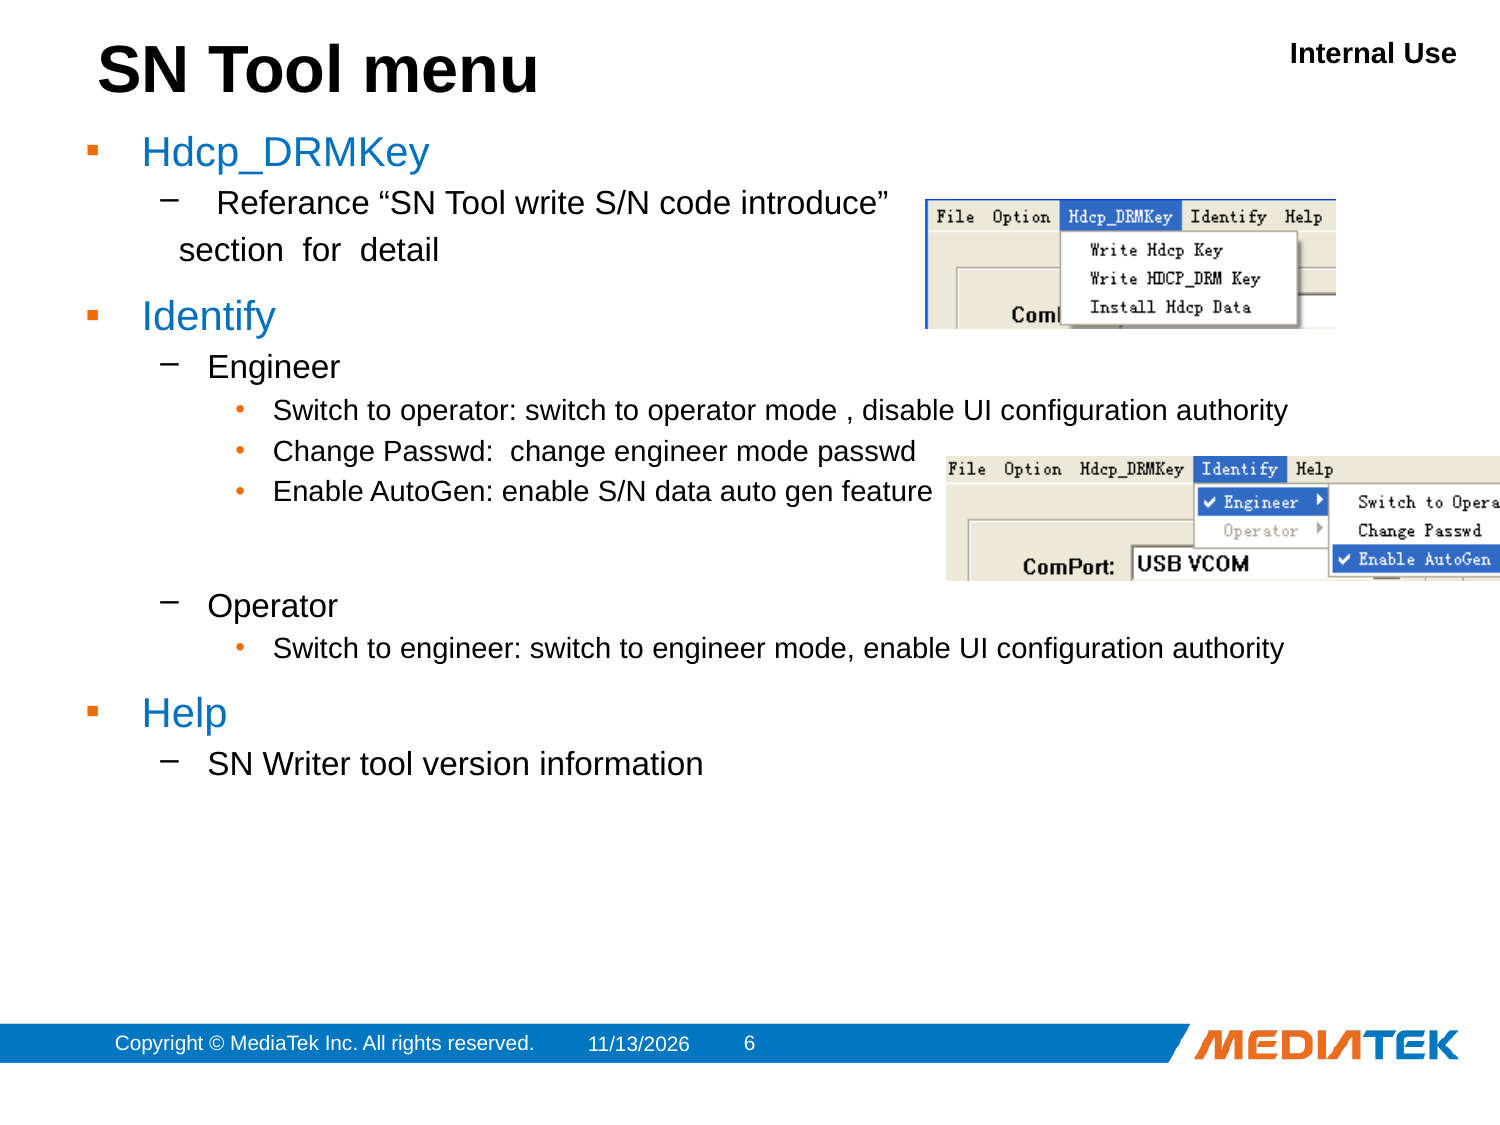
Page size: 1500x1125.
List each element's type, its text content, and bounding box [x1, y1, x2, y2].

picture [789, 1023, 1459, 1063]
picture [946, 456, 1500, 581]
picture [925, 199, 1336, 329]
footer Copyright © MediaTek Inc. All rights reserved. [99, 1022, 573, 1090]
title SN Tool menu [81, 11, 1405, 116]
picture [0, 1023, 99, 1063]
list Hdcp_DRMKey Referance “SN Tool write S/N code introduce” section for detail Identify Engineer Switch to operator: switch to operator mode , disable UI configuration authority Change Passwd: change engineer mode passwd Enable AutoGen: enable S/N data auto gen feature Operator Switch to engineer: switch to engineer mode, enable UI configuration authority Help SN Writer tool version information [70, 116, 1442, 1044]
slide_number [573, 1022, 711, 1090]
slide_number 5 [711, 1022, 789, 1090]
